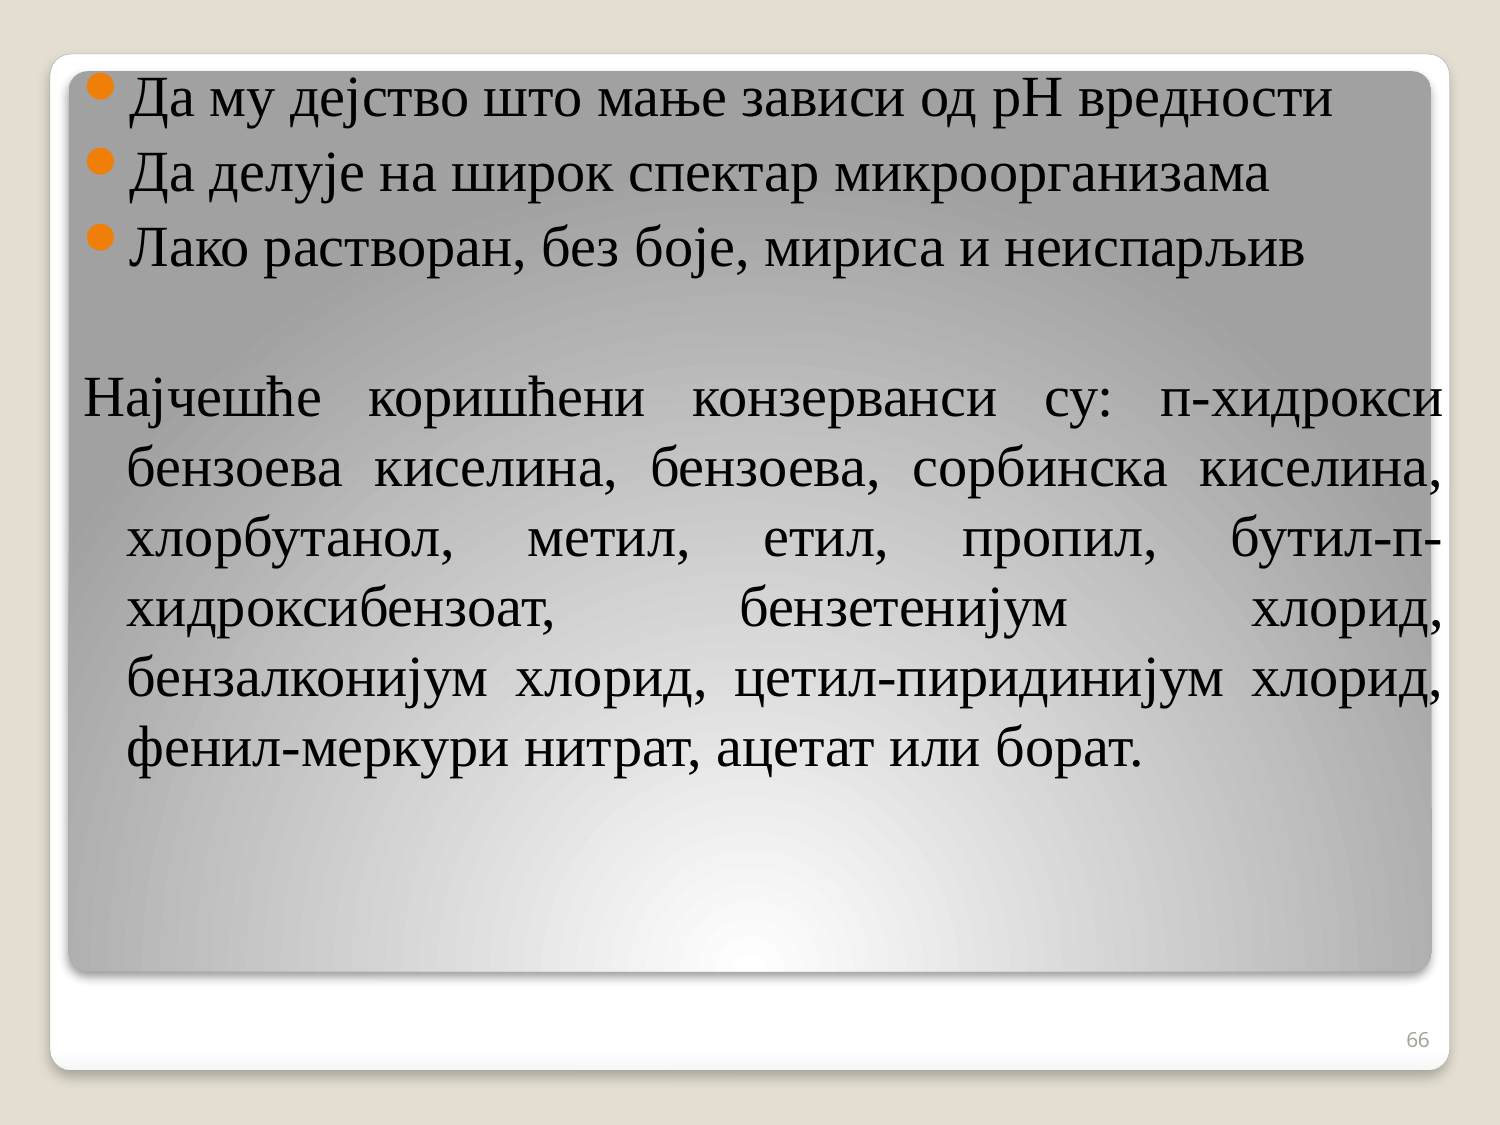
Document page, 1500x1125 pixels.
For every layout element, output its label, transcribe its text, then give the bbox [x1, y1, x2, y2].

list Да му дејство што мање зависи од pH вредности Да делује на широк спектар микроорганизама Лако растворан, без боје, мириса и неиспарљив Најчешће коришћени конзерванси су: п-хидрокси бензоева киселина, бензоева, сорбинска киселина, хлорбутанол, метил, етил, пропил, бутил-п-хидроксибензоат, бензетенијум хлорид, бензалконијум хлорид, цетил-пиридинијум хлорид, фенил-меркури нитрат, ацетат или борат. [53, 42, 1459, 1071]
slide_number 66 [1369, 1002, 1445, 1063]
